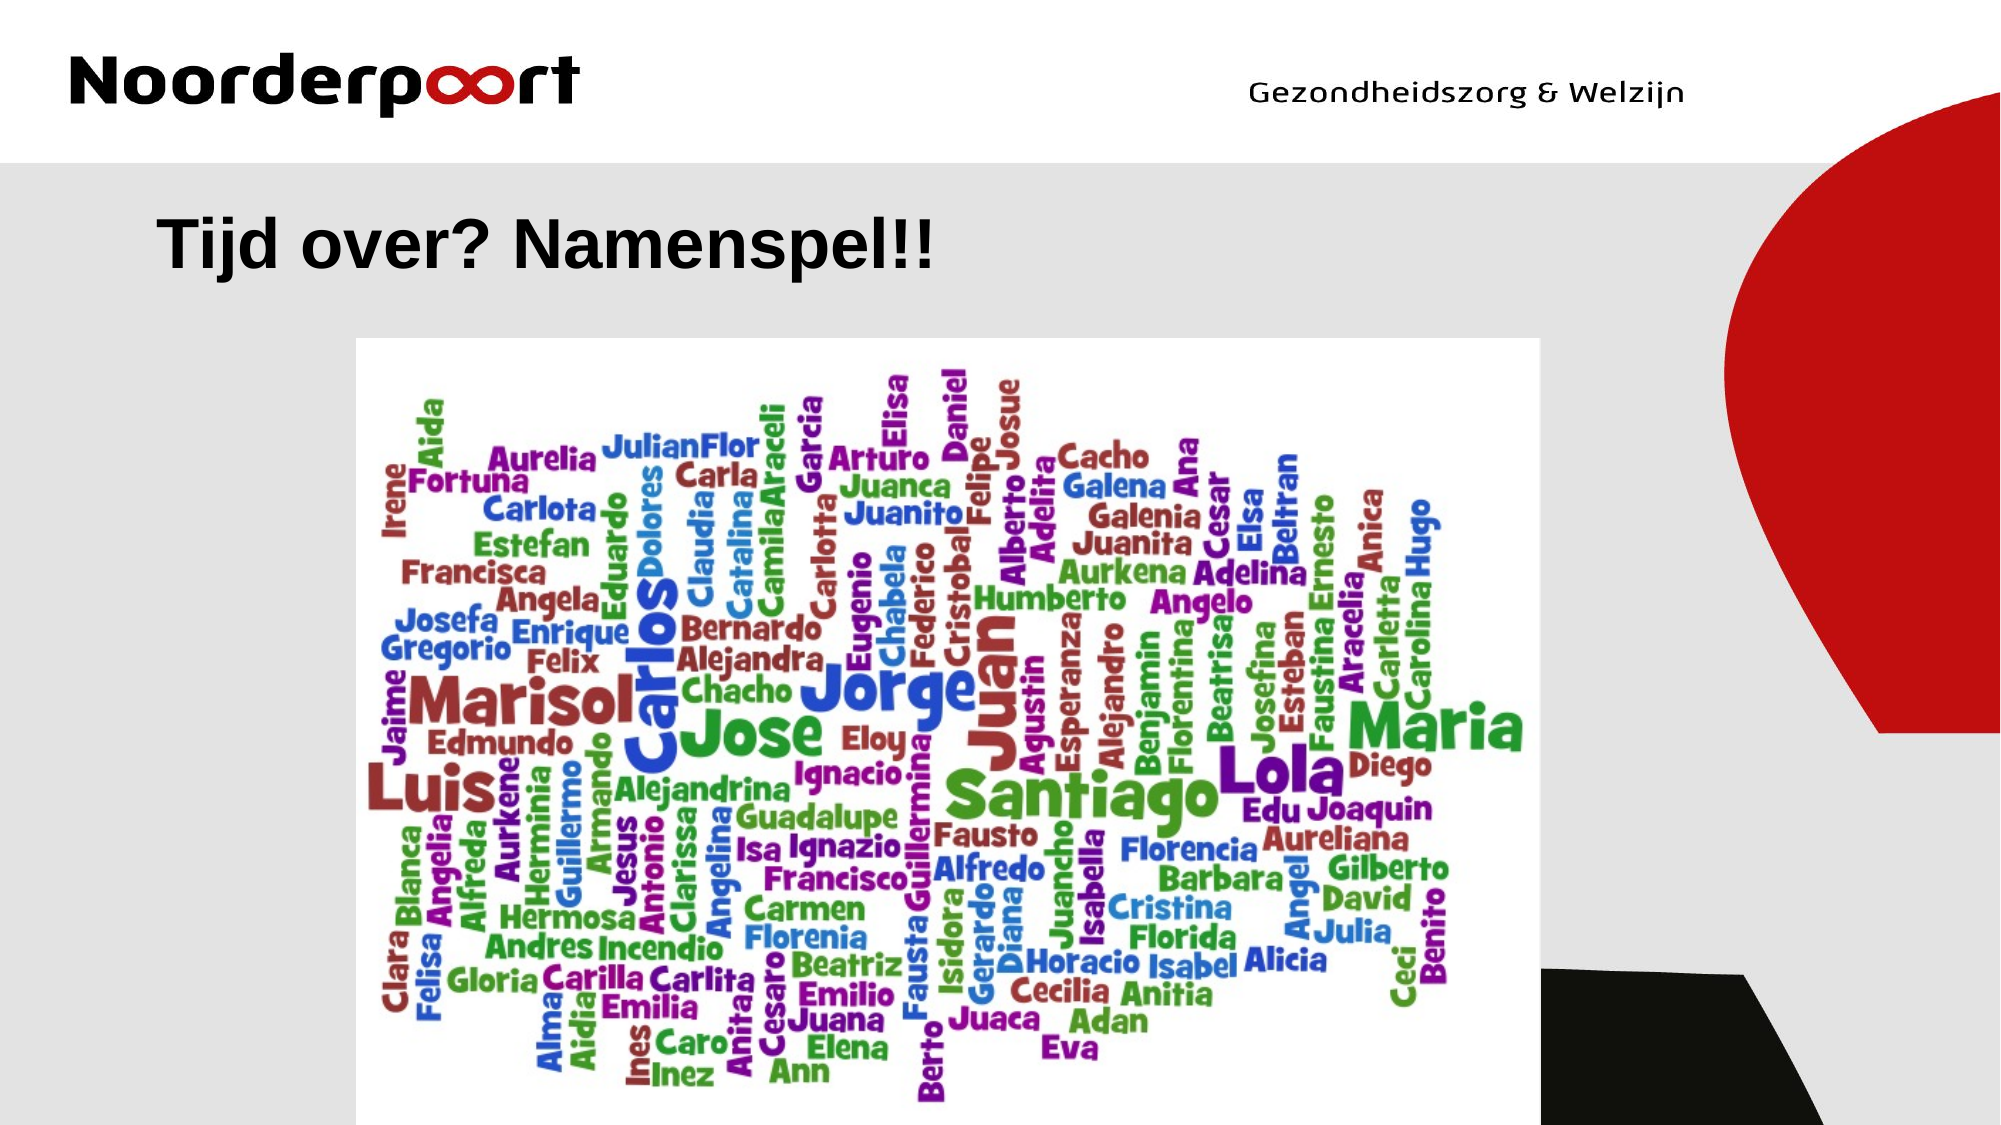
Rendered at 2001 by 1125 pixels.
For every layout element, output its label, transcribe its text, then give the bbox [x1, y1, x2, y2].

title Tijd over? Namenspel!! [141, 187, 1720, 294]
picture [0, 0, 2001, 1125]
